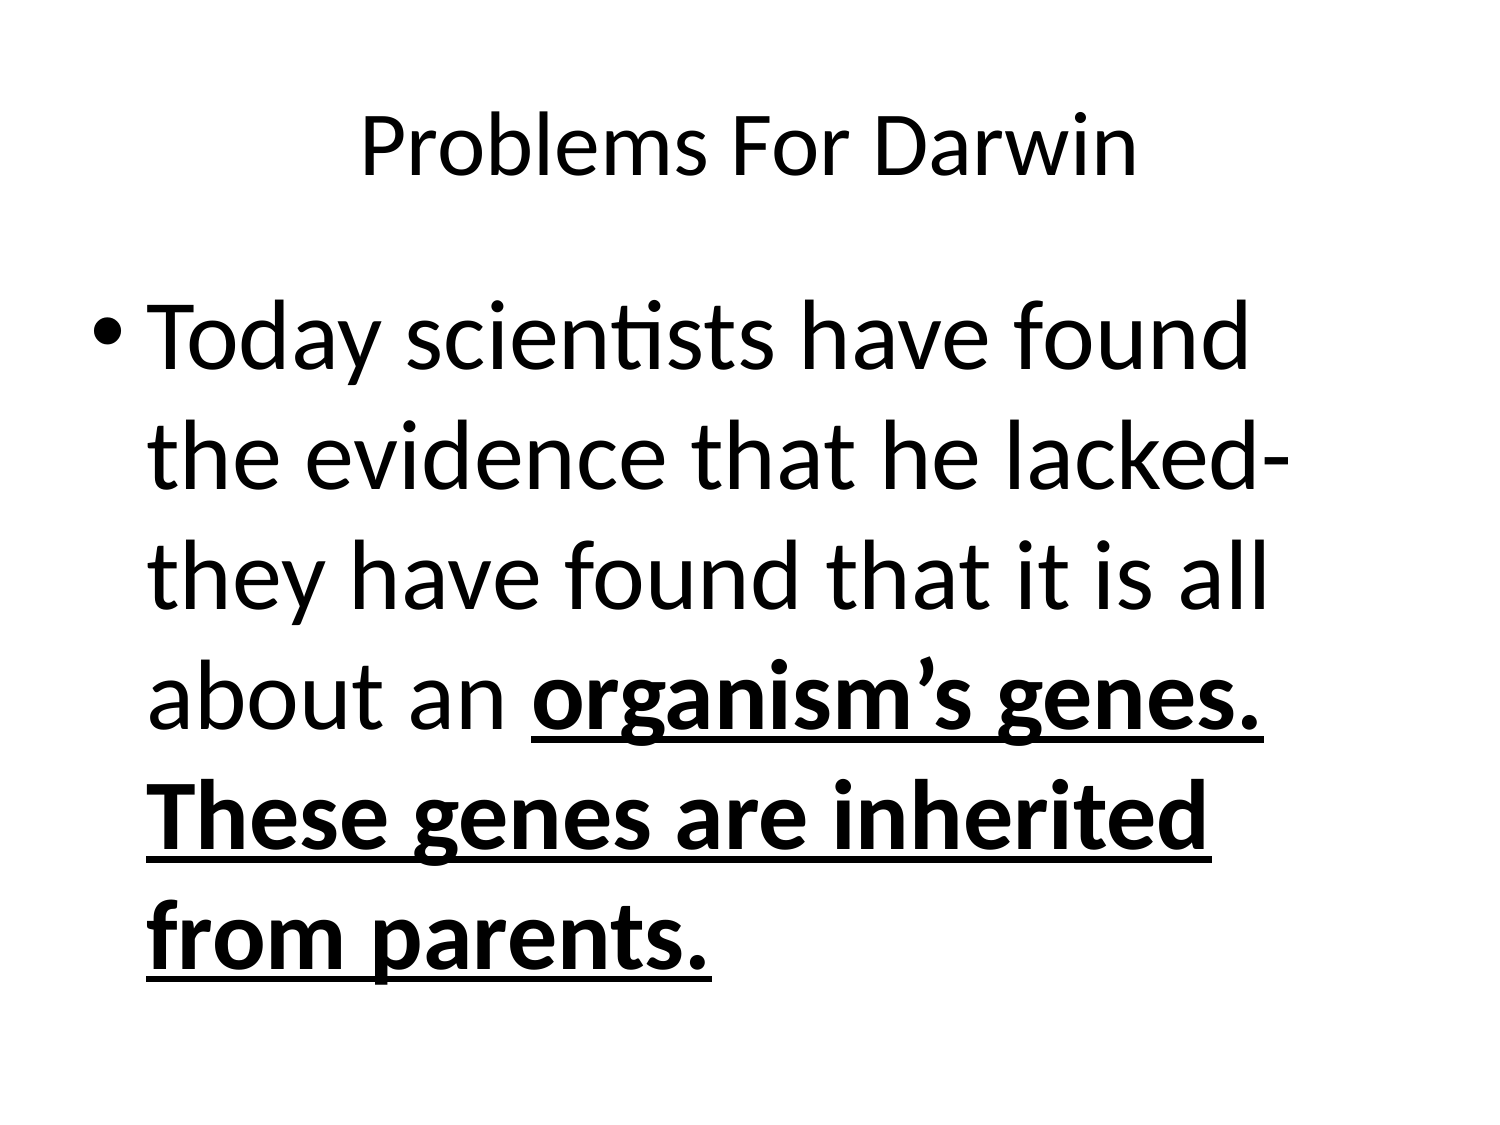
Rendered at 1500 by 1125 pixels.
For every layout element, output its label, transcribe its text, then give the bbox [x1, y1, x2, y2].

list Today scientists have found the evidence that he lacked- they have found that it is all about an organism’s genes. These genes are inherited from parents. [75, 262, 1425, 1005]
title Problems For Darwin [75, 45, 1425, 233]
